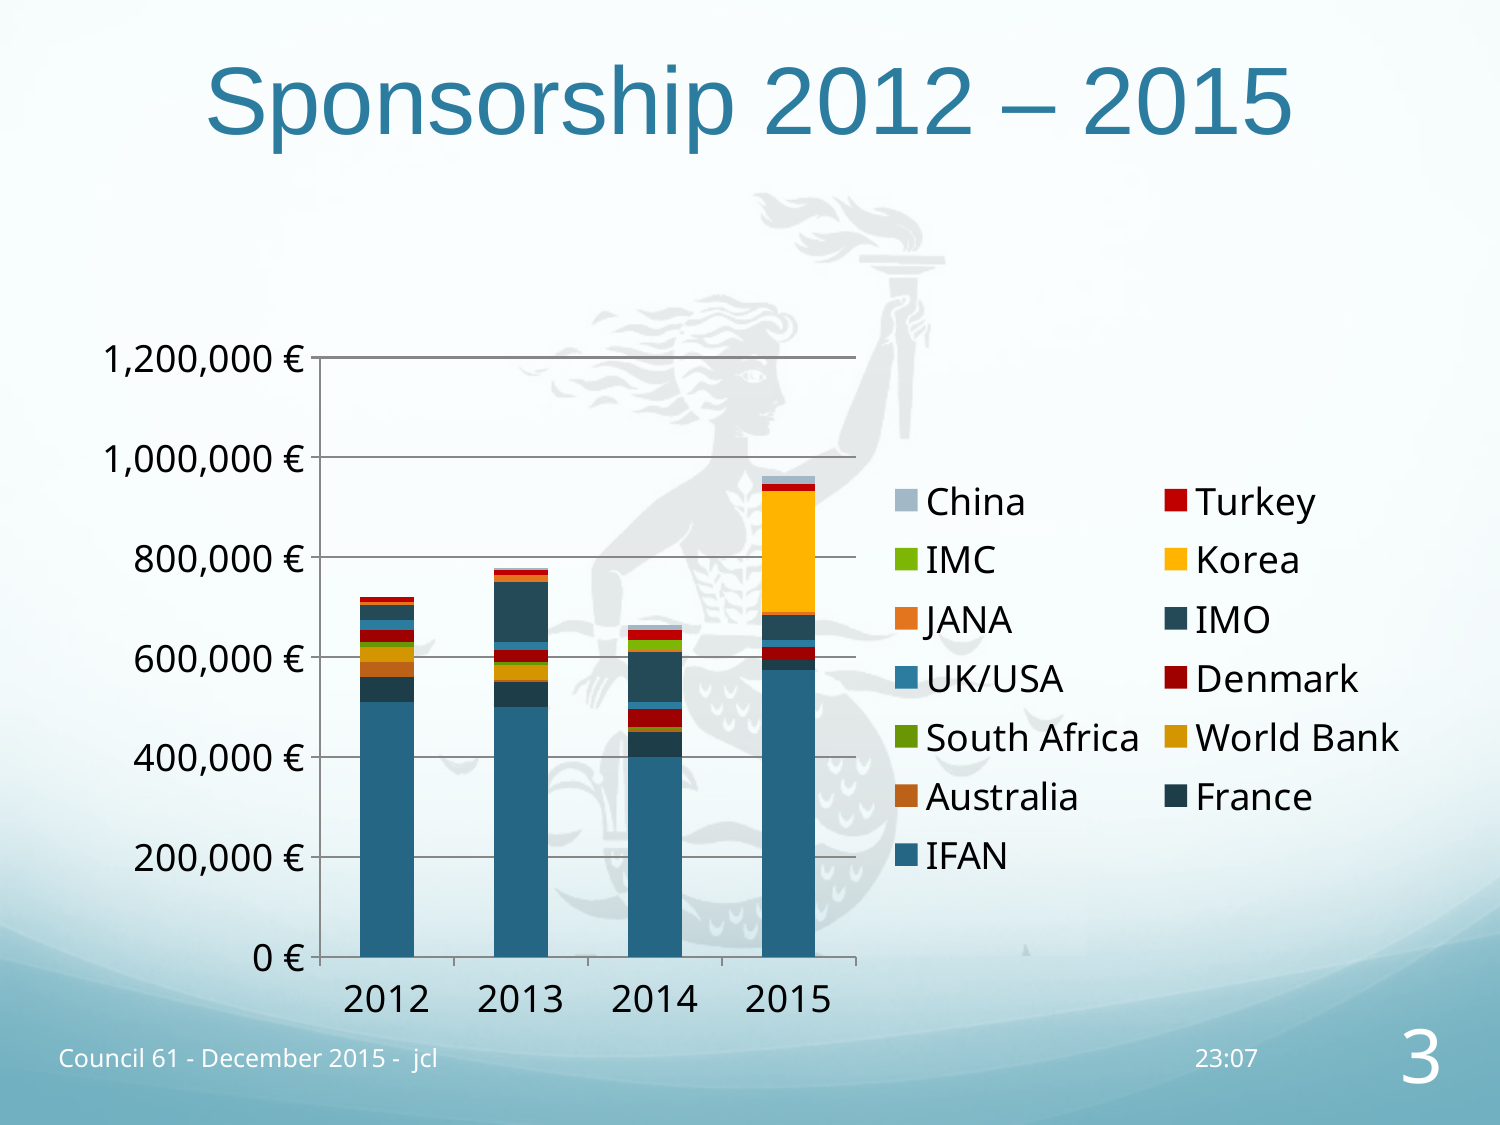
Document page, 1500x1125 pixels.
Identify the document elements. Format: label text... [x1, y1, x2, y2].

title Sponsorship 2012 – 2015 [90, 17, 1410, 162]
slide_number 3 [1295, 1029, 1459, 1090]
footer Council 61 - December 2015 - jcl [43, 1029, 838, 1090]
chart [74, 316, 1426, 1038]
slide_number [923, 1055, 1274, 1090]
